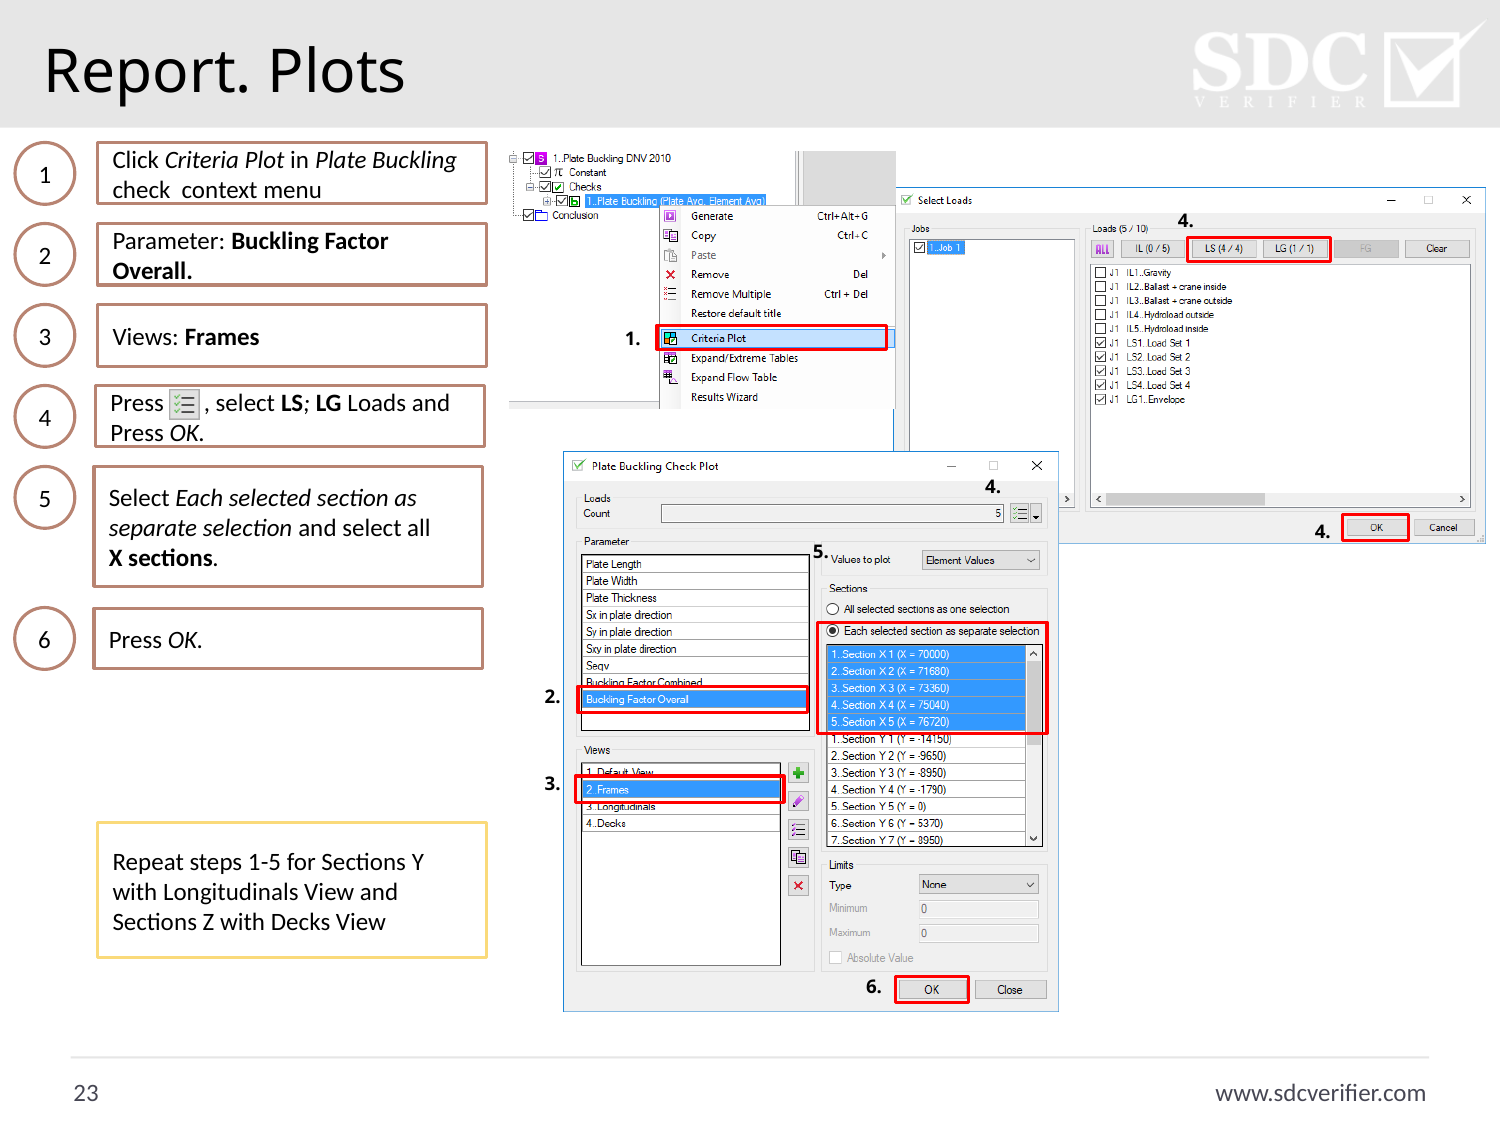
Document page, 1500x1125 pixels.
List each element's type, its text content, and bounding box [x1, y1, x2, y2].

slide_number 23 [58, 1073, 163, 1109]
text_box 1 [13, 140, 77, 206]
text_box Parameter: Buckling Factor Overall. [96, 222, 488, 287]
text_box 4 [13, 383, 77, 449]
text_box 2. [529, 677, 557, 715]
text_box 3. [529, 764, 557, 802]
title Report. Plots [29, 24, 1478, 113]
text_box Press OK. [92, 607, 484, 670]
picture [0, 0, 1500, 1125]
text_box 6 [13, 605, 77, 671]
footer www.sdcverifier.com [1200, 1072, 1443, 1111]
text_box Repeat steps 1-5 for Sections Y with Longitudinals View and Sections Z with Decks View [96, 821, 488, 959]
text_box Select Each selected section as separate selection and select all X sections. [92, 465, 484, 588]
text_box Click Criteria Plot in Plate Buckling check context menu [96, 141, 488, 205]
text_box Press , select LS; LG Loads and Press OK. [94, 384, 486, 448]
text_box 2 [13, 221, 77, 287]
text_box Views: Frames [96, 303, 488, 368]
text_box 3 [13, 302, 77, 368]
text_box 5 [13, 464, 77, 530]
